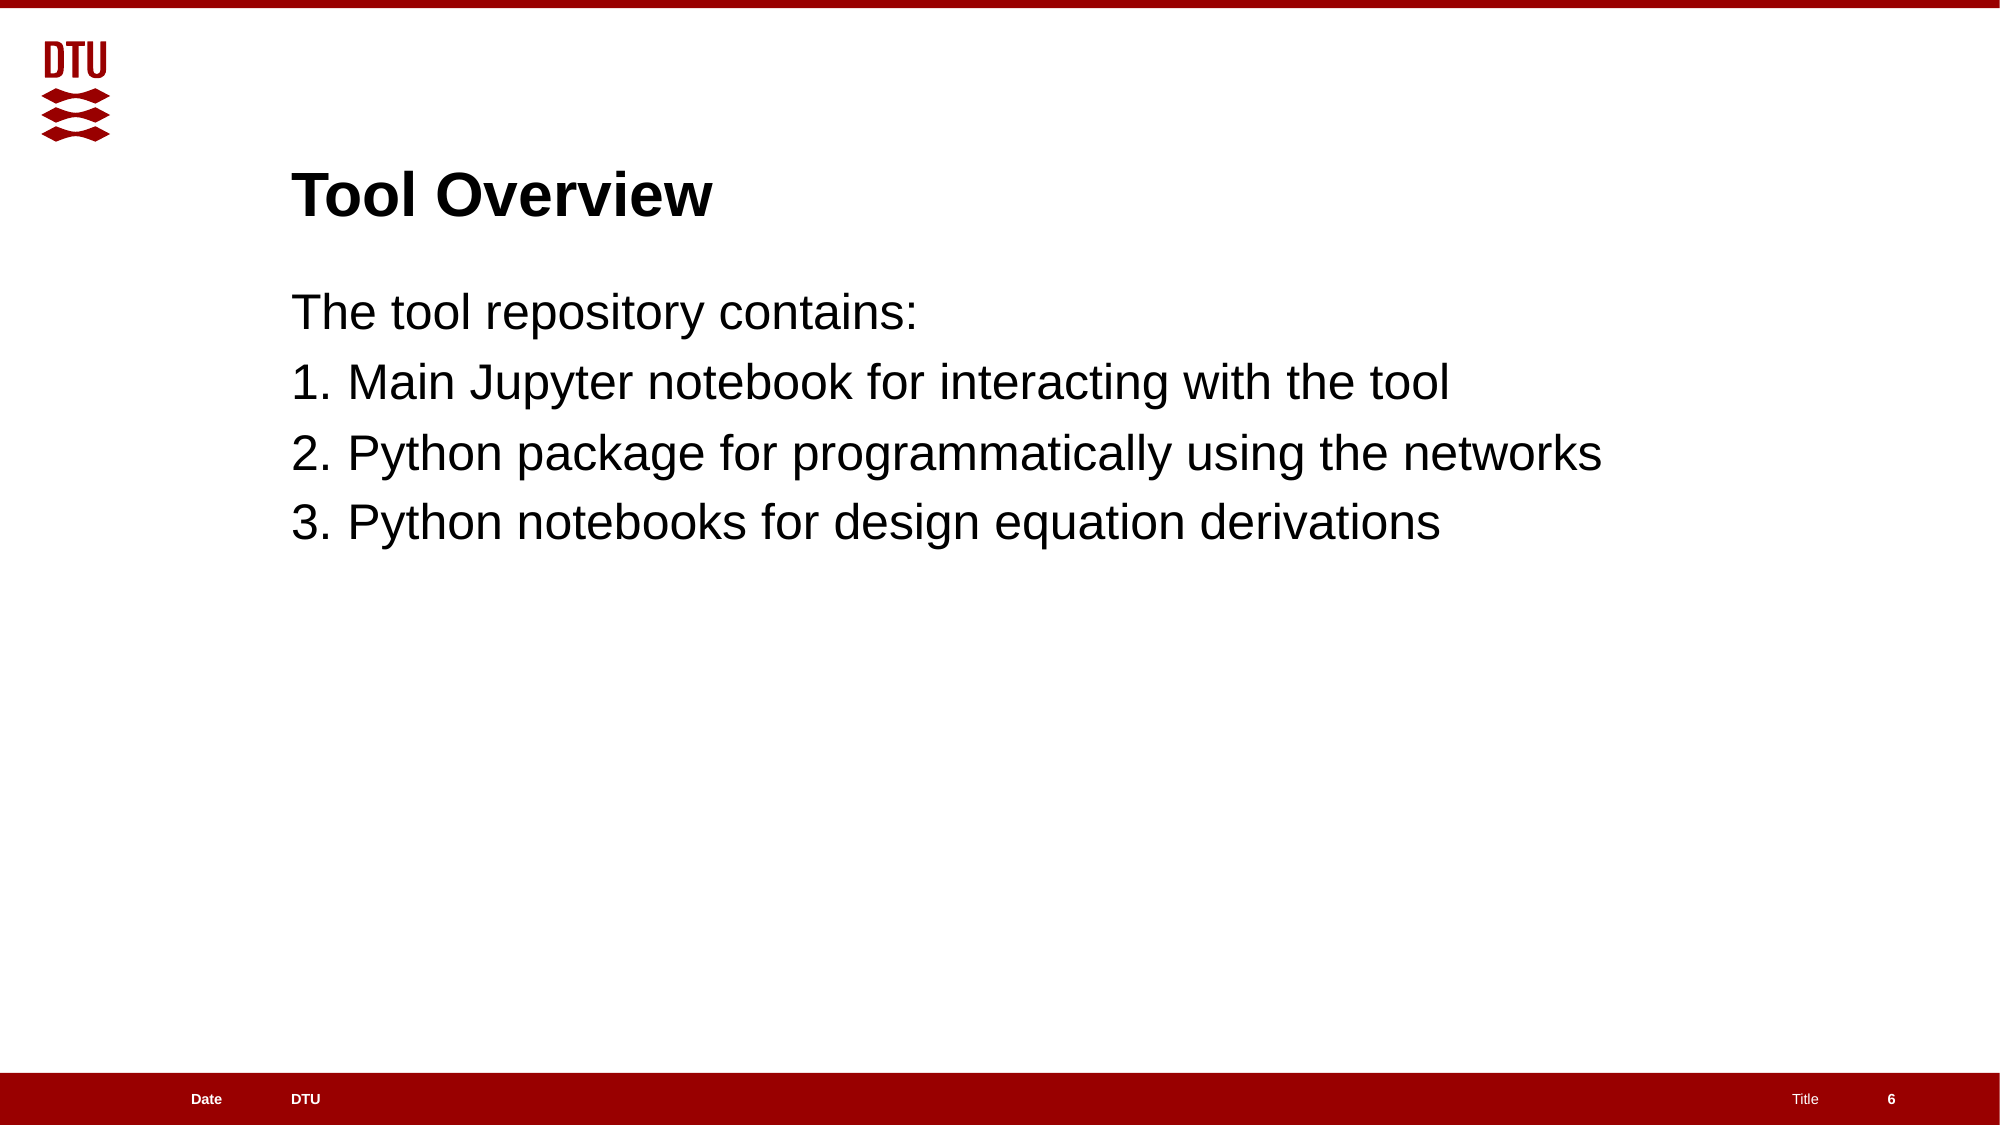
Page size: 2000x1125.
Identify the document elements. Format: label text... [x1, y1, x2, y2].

slide_number ‹#› [1887, 1073, 1959, 1125]
title Tool Overview [291, 69, 1819, 230]
list The tool repository contains: Main Jupyter notebook for interacting with the tool Python package for programmatically using the networks Python notebooks for design equation derivations [291, 279, 1819, 1026]
